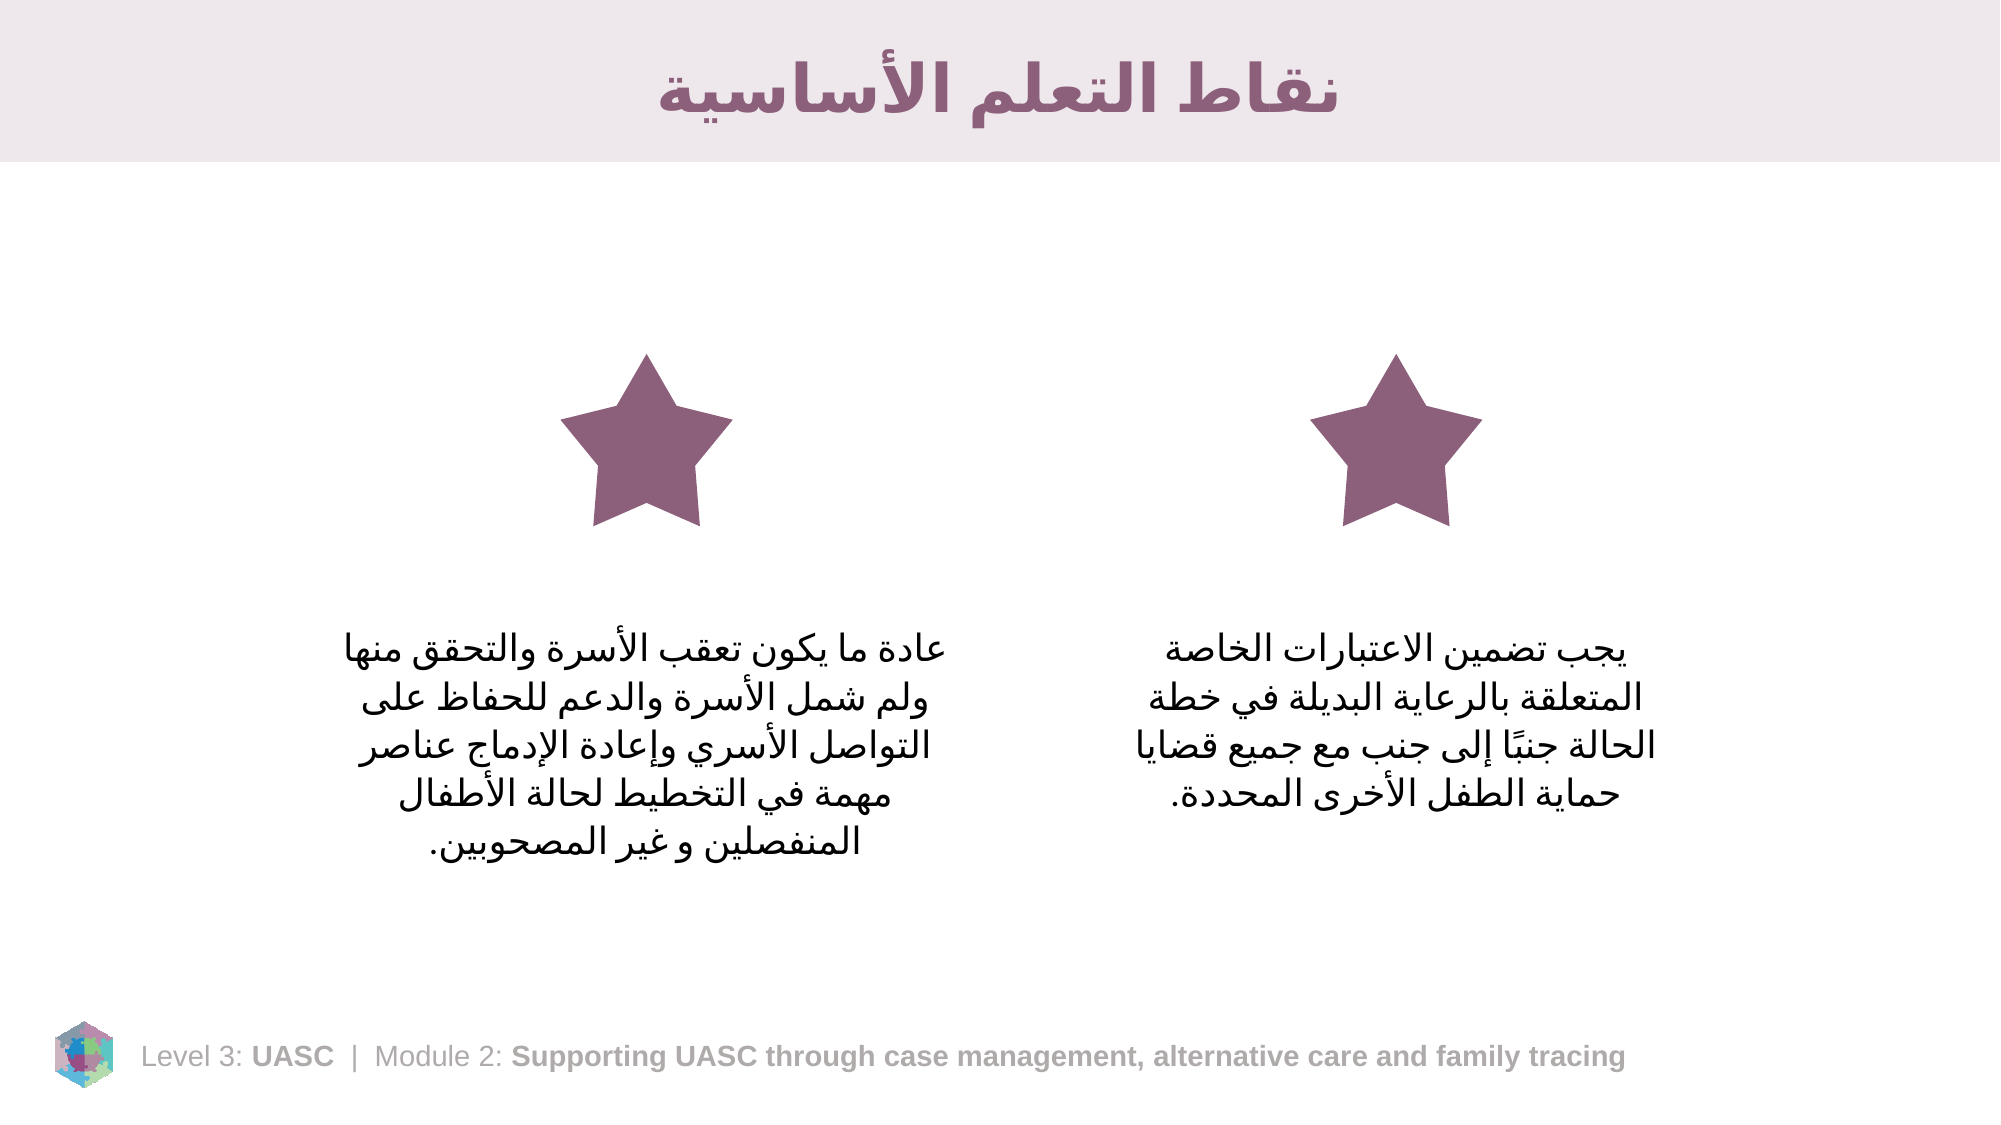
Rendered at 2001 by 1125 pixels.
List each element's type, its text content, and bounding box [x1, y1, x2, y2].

text_box [0, 0, 2000, 162]
picture [55, 1021, 113, 1088]
text_box عادة ما يكون تعقب الأسرة والتحقق منها ولم شمل الأسرة والدعم للحفاظ على التواصل الأسري وإعادة الإدماج عناصر مهمة في التخطيط لحالة الأطفال المنفصلين و غير المصحوبين. [320, 613, 971, 870]
text_box يجب تضمين الاعتبارات الخاصة المتعلقة بالرعاية البديلة في خطة الحالة جنبًا إلى جنب مع جميع قضايا حماية الطفل الأخرى المحددة. [1105, 613, 1688, 822]
title نقاط التعلم الأساسية [137, 19, 1863, 163]
text_box [1310, 353, 1483, 527]
text_box [560, 353, 733, 527]
